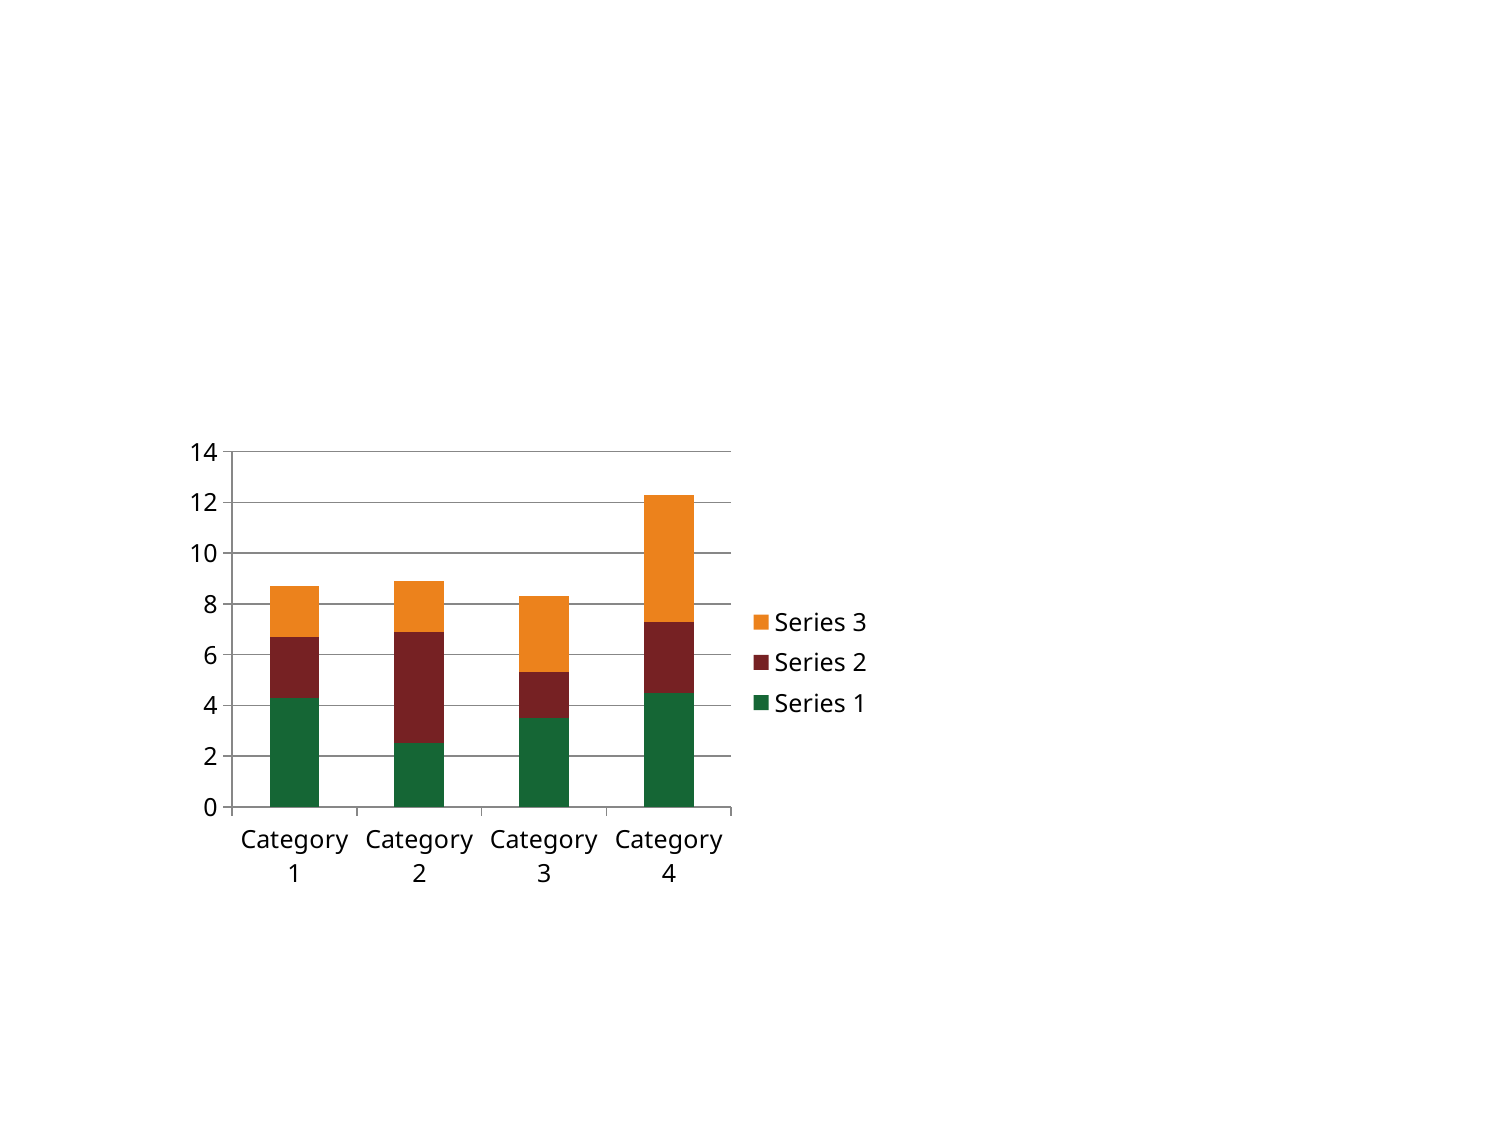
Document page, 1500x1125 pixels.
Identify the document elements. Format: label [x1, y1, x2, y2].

chart [174, 424, 888, 901]
